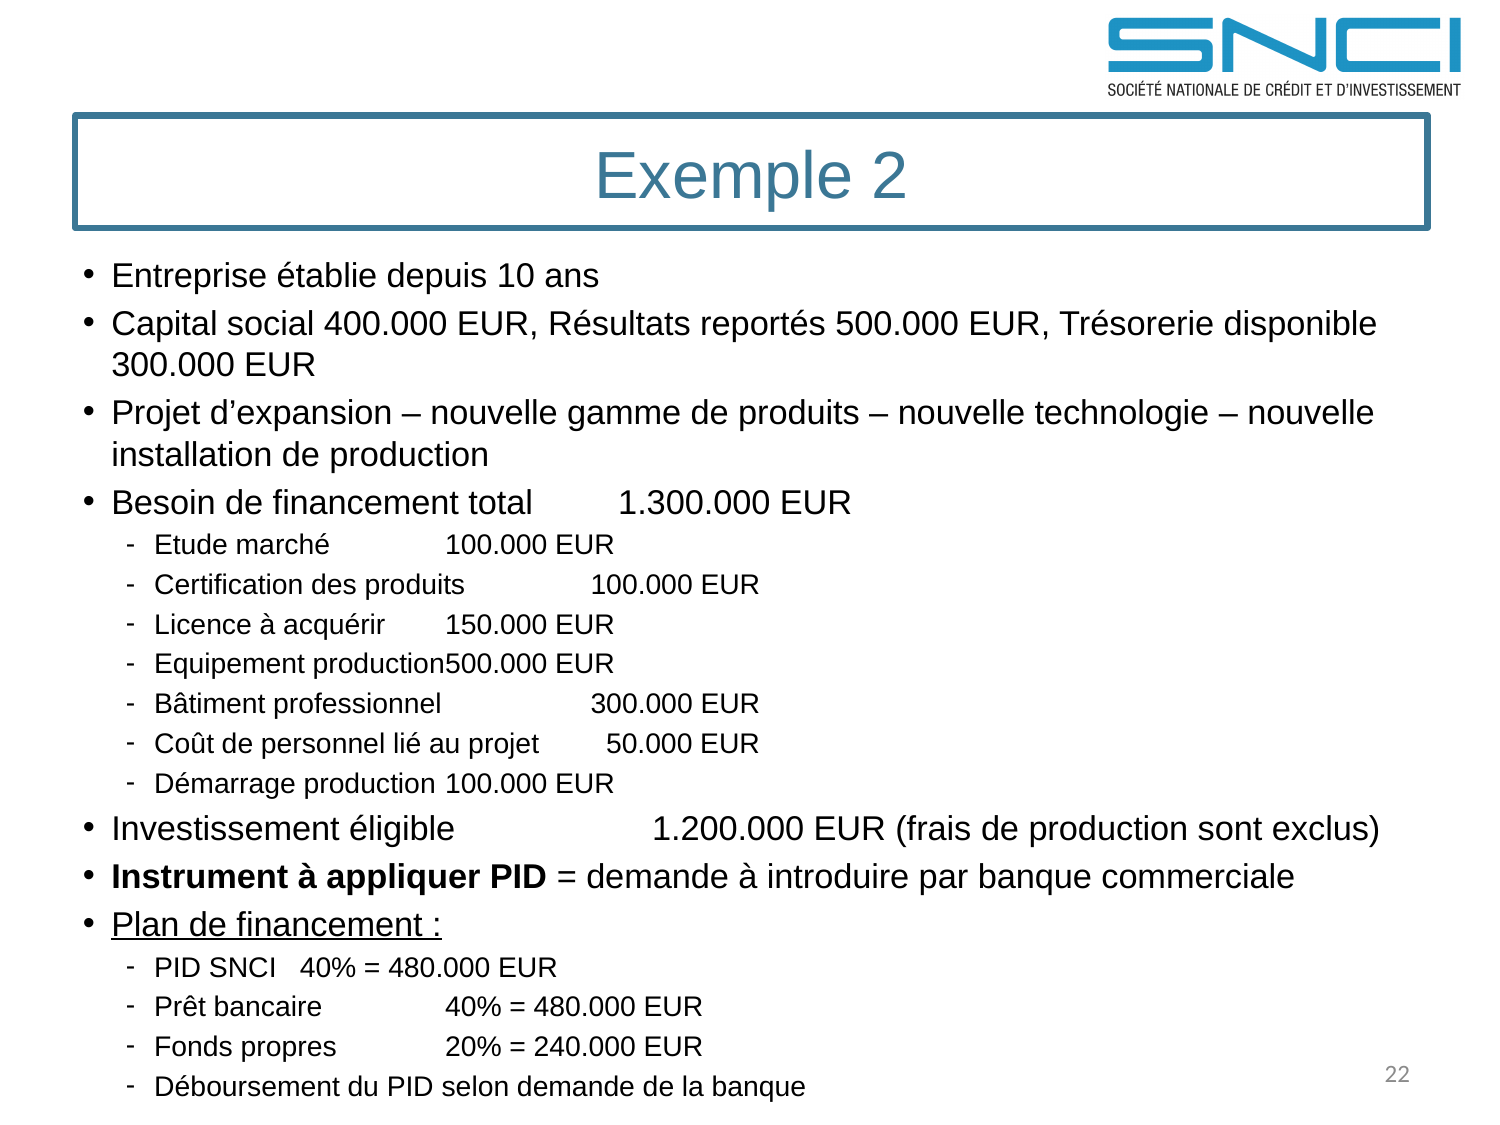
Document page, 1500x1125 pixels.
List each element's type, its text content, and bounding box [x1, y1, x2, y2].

title Exemple 2 [73, 114, 1430, 230]
slide_number 22 [1074, 1042, 1425, 1103]
picture [1105, 14, 1465, 100]
list Entreprise établie depuis 10 ans Capital social 400.000 EUR, Résultats reportés 500.000 EUR, Trésorerie disponible 300.000 EUR Projet d’expansion – nouvelle gamme de produits – nouvelle technologie – nouvelle installation de production Besoin de financement total 1.300.000 EUR Etude marché 100.000 EUR Certification des produits 100.000 EUR Licence à acquérir 150.000 EUR Equipement production 500.000 EUR Bâtiment professionnel 300.000 EUR Coût de personnel lié au projet 50.000 EUR Démarrage production 100.000 EUR Investissement éligible 1.200.000 EUR (frais de production sont exclus) Instrument à appliquer PID = demande à introduire par banque commerciale Plan de financement : PID SNCI 40% = 480.000 EUR Prêt bancaire 40% = 480.000 EUR Fonds propres 20% = 240.000 EUR Déboursement du PID selon demande de la banque [67, 245, 1450, 1118]
